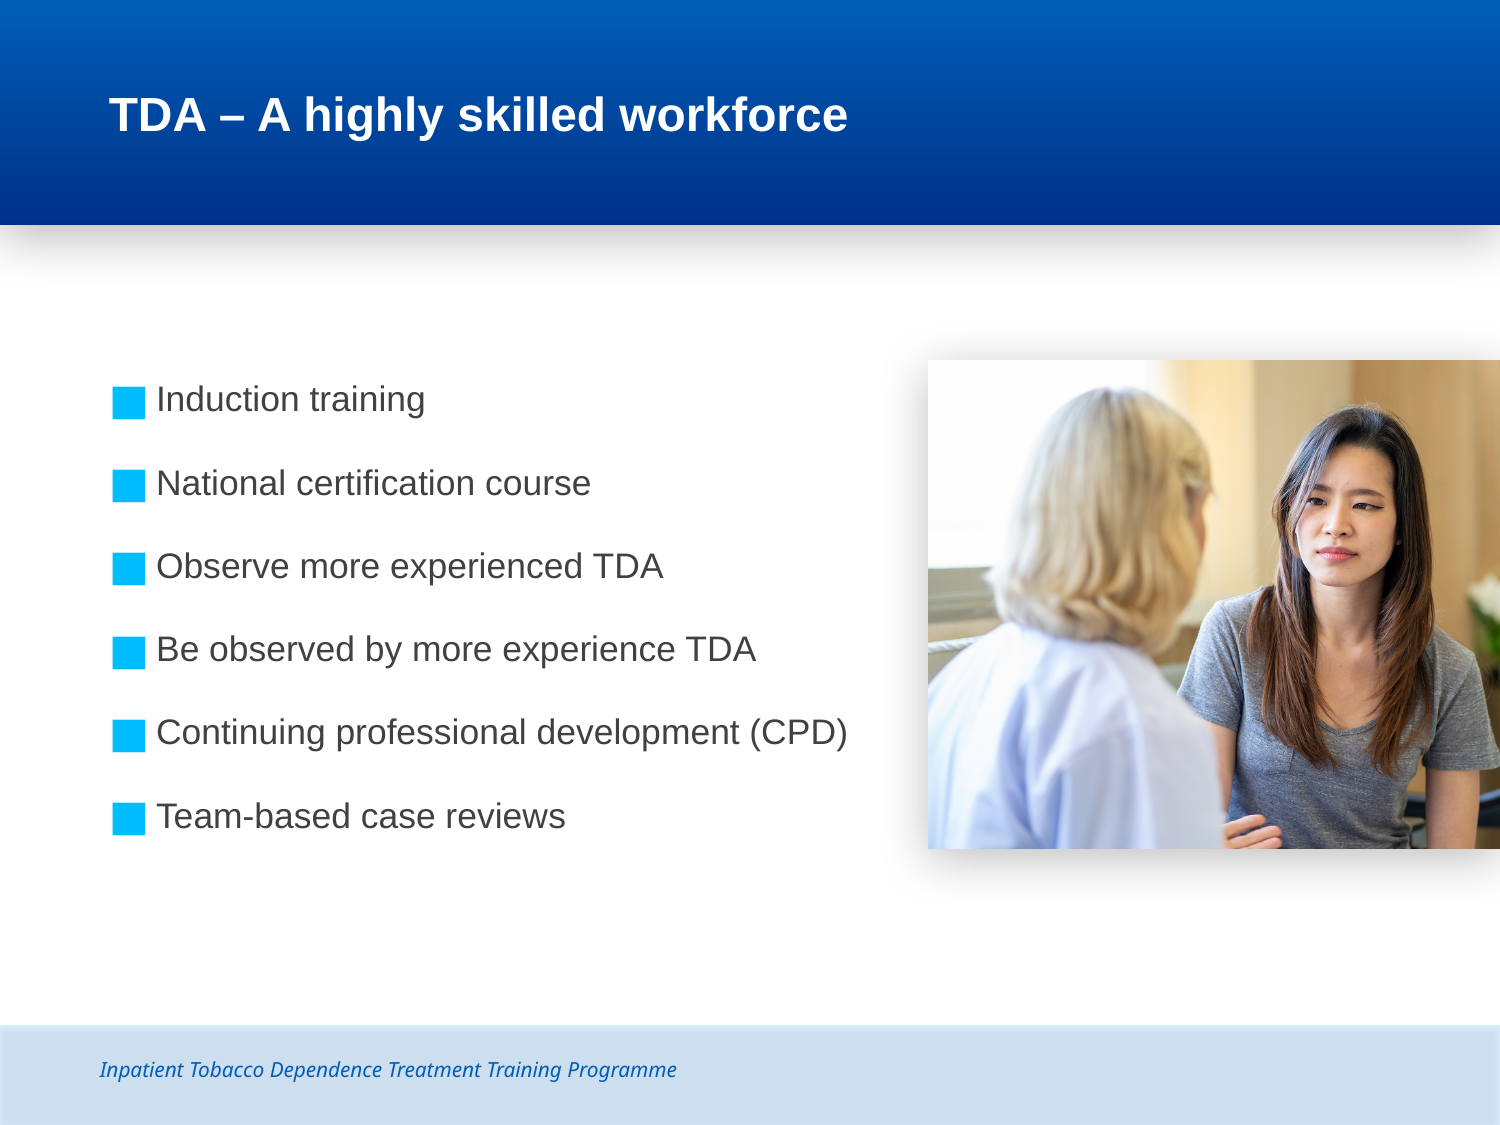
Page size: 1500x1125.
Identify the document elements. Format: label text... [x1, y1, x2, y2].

list Induction training National certification course Observe more experienced TDA Be observed by more experience TDA Continuing professional development (CPD) Team-based case reviews [93, 360, 916, 850]
picture [927, 360, 1500, 850]
footer Inpatient Tobacco Dependence Treatment Training Programme [84, 1038, 790, 1099]
title TDA – A highly skilled workforce [93, 24, 1401, 201]
